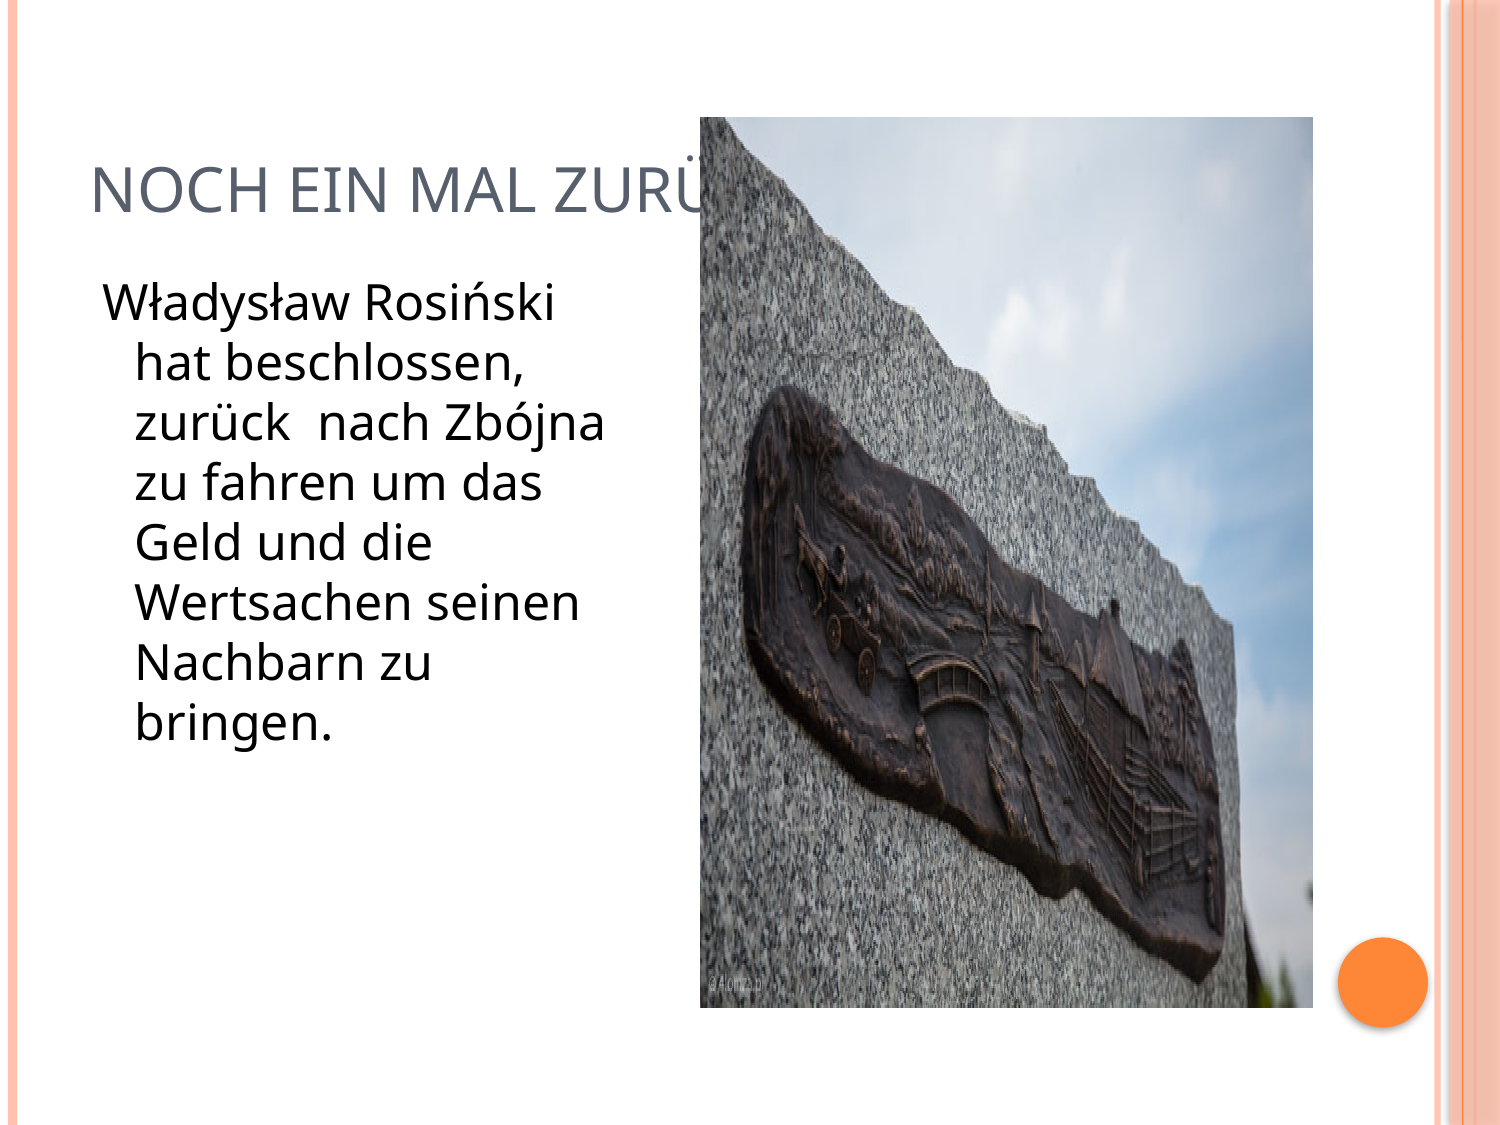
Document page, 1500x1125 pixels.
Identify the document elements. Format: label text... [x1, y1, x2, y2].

list Władysław Rosiński hat beschlossen, zurück nach Zbójna zu fahren um das Geld und die Wertsachen seinen Nachbarn zu bringen. [75, 262, 633, 1005]
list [699, 116, 1313, 1009]
title Noch ein mal zurück [75, 45, 1300, 233]
